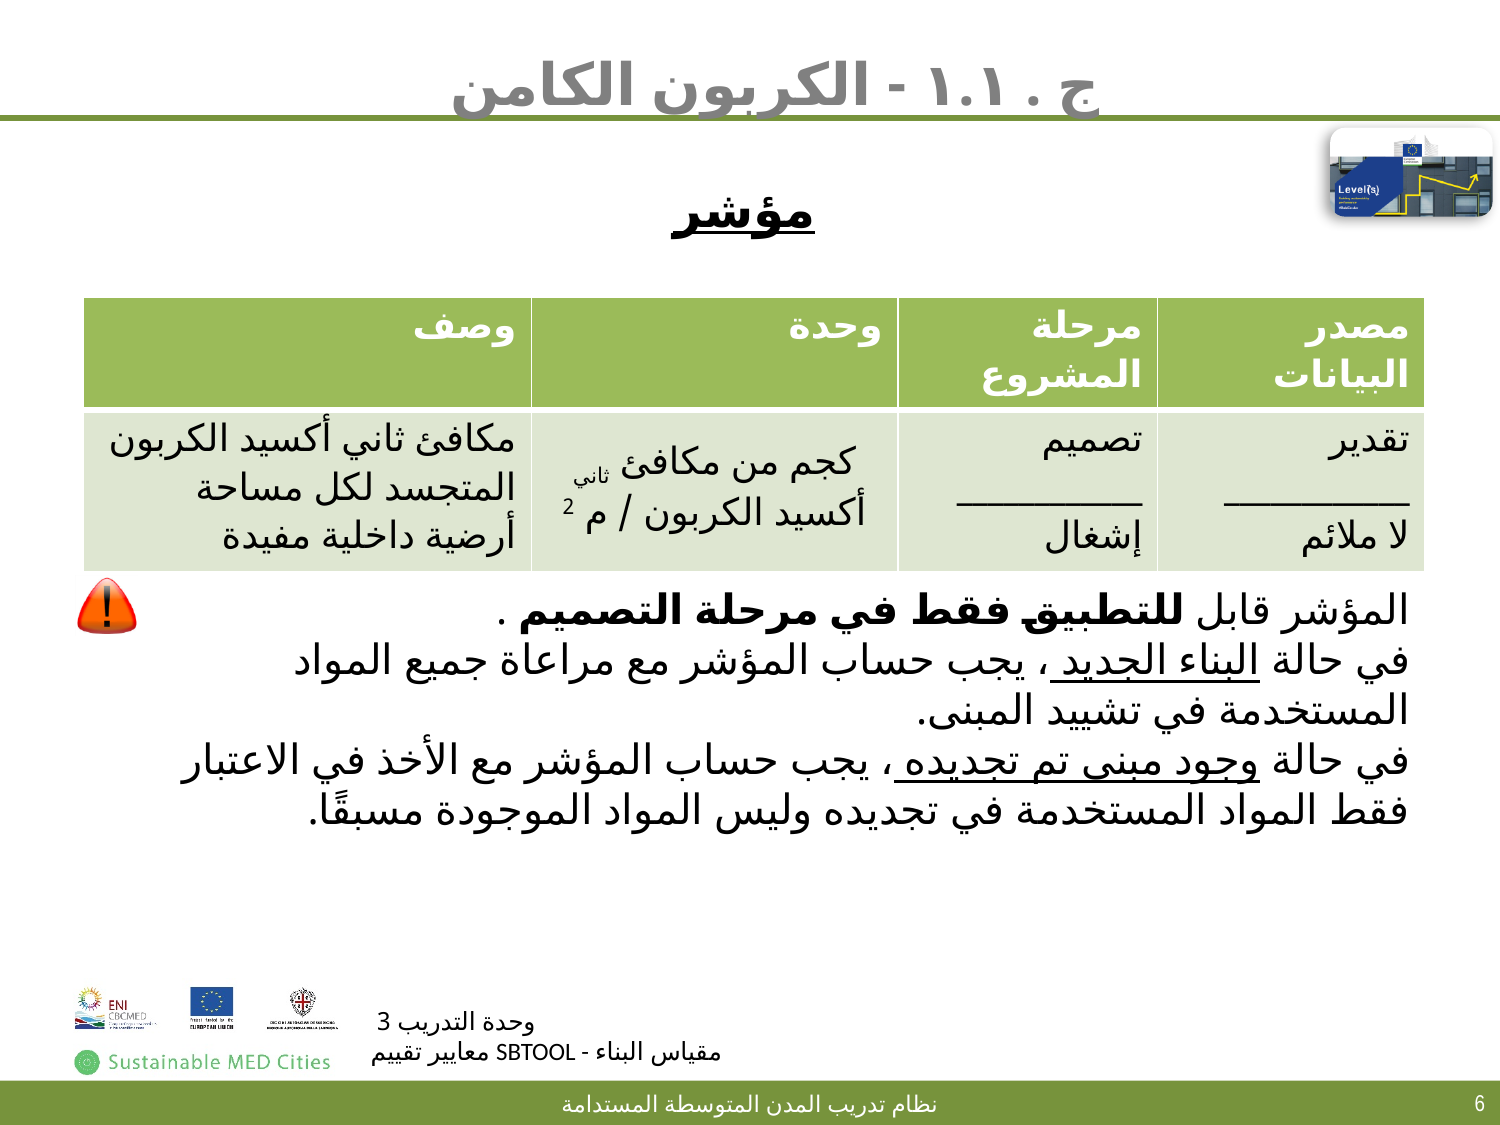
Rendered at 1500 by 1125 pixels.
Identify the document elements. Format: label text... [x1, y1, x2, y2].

table_cell مكافئ ثاني أكسيد الكربون المتجسد لكل مساحة أرضية داخلية مفيدة [84, 413, 531, 571]
table_header وحدة [532, 298, 897, 407]
picture [62, 978, 356, 1080]
text_box المؤشر قابل للتطبيق فقط في مرحلة التصميم . في حالة البناء الجديد ، يجب حساب المؤشر مع مراعاة جميع المواد المستخدمة في تشييد المبنى. في حالة وجود مبنى تم تجديده ، يجب حساب المؤشر مع الأخذ في الاعتبار فقط المواد المستخدمة في تجديده وليس المواد الموجودة مسبقًا. [158, 575, 1425, 891]
title ج . ١.١ - الكربون الكامن [24, 24, 1500, 140]
table_header مرحلة المشروع [899, 298, 1157, 407]
slide_number 6 [1149, 1079, 1500, 1125]
table_header مصدر البيانات [1158, 298, 1424, 407]
picture [74, 575, 138, 637]
table_cell تقدير ____________ لا ملائم [1158, 413, 1424, 571]
table_cell تصميم ____________ إشغال [899, 413, 1157, 571]
table_header وصف [84, 298, 531, 407]
picture [1329, 127, 1493, 217]
table_cell كجم من مكافئ ثاني أكسيد الكربون / م 2 [532, 413, 897, 571]
list مؤشر [75, 170, 1425, 1005]
